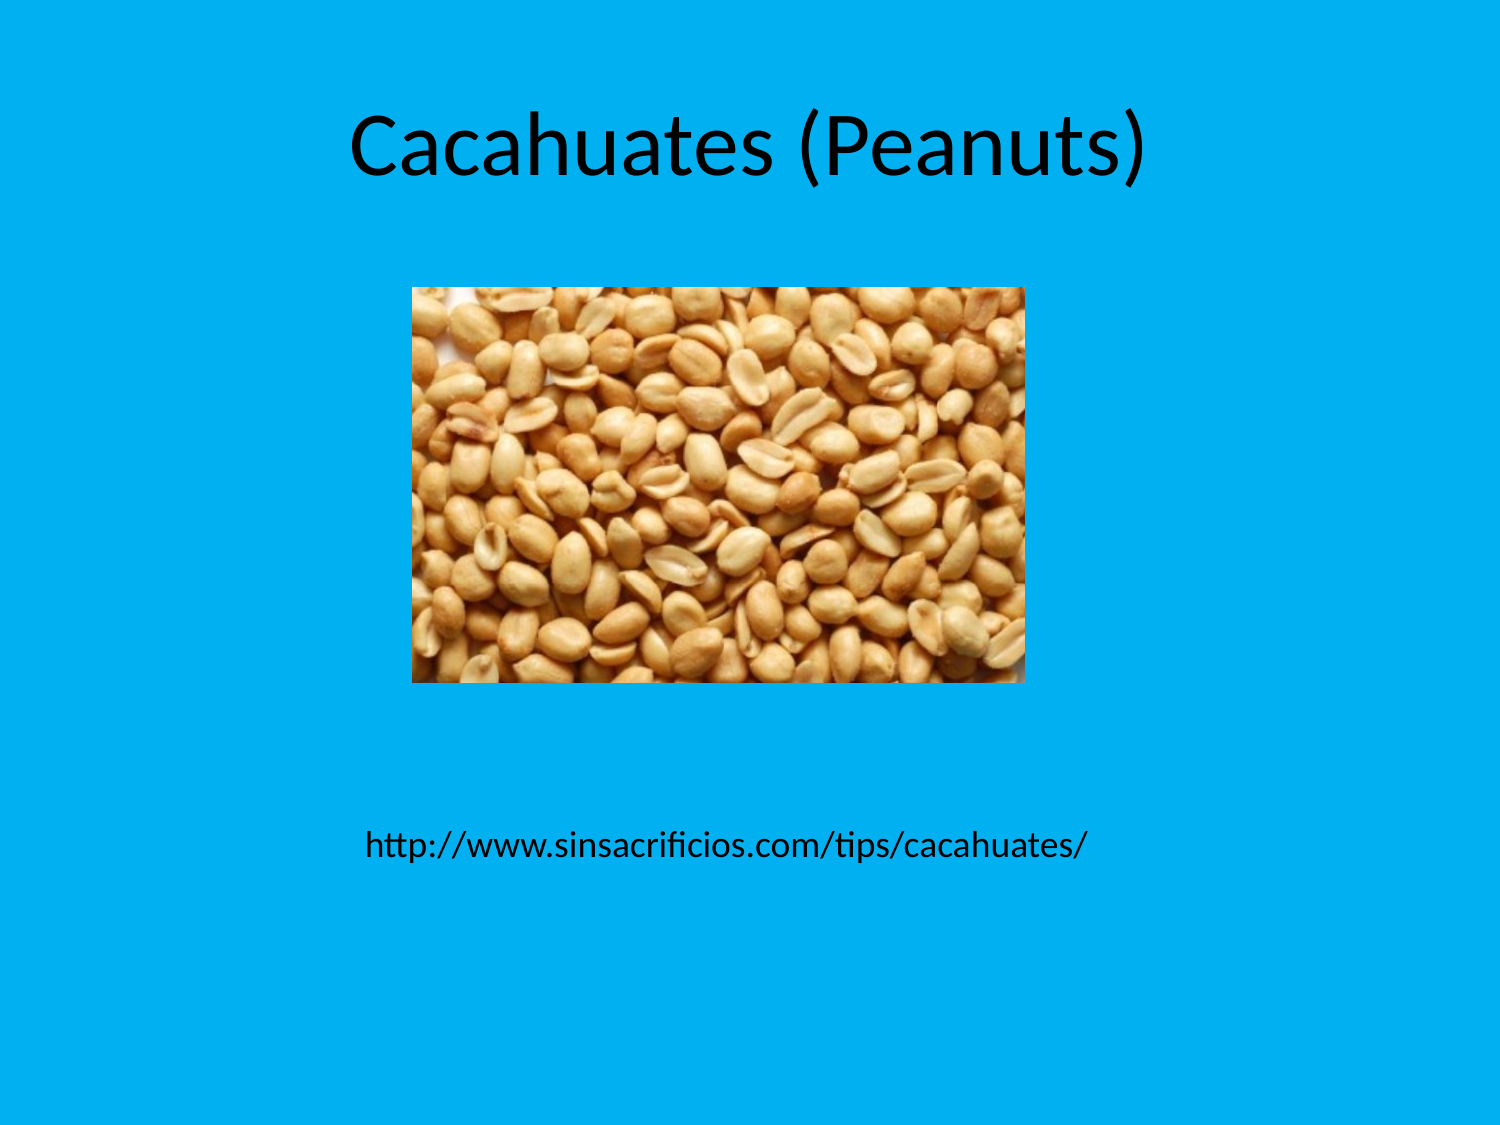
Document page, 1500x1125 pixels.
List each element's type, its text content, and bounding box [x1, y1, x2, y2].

text_box http://www.sinsacrificios.com/tips/cacahuates/ [350, 812, 1125, 873]
title Cacahuates (Peanuts) [75, 45, 1425, 233]
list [412, 287, 1026, 683]
